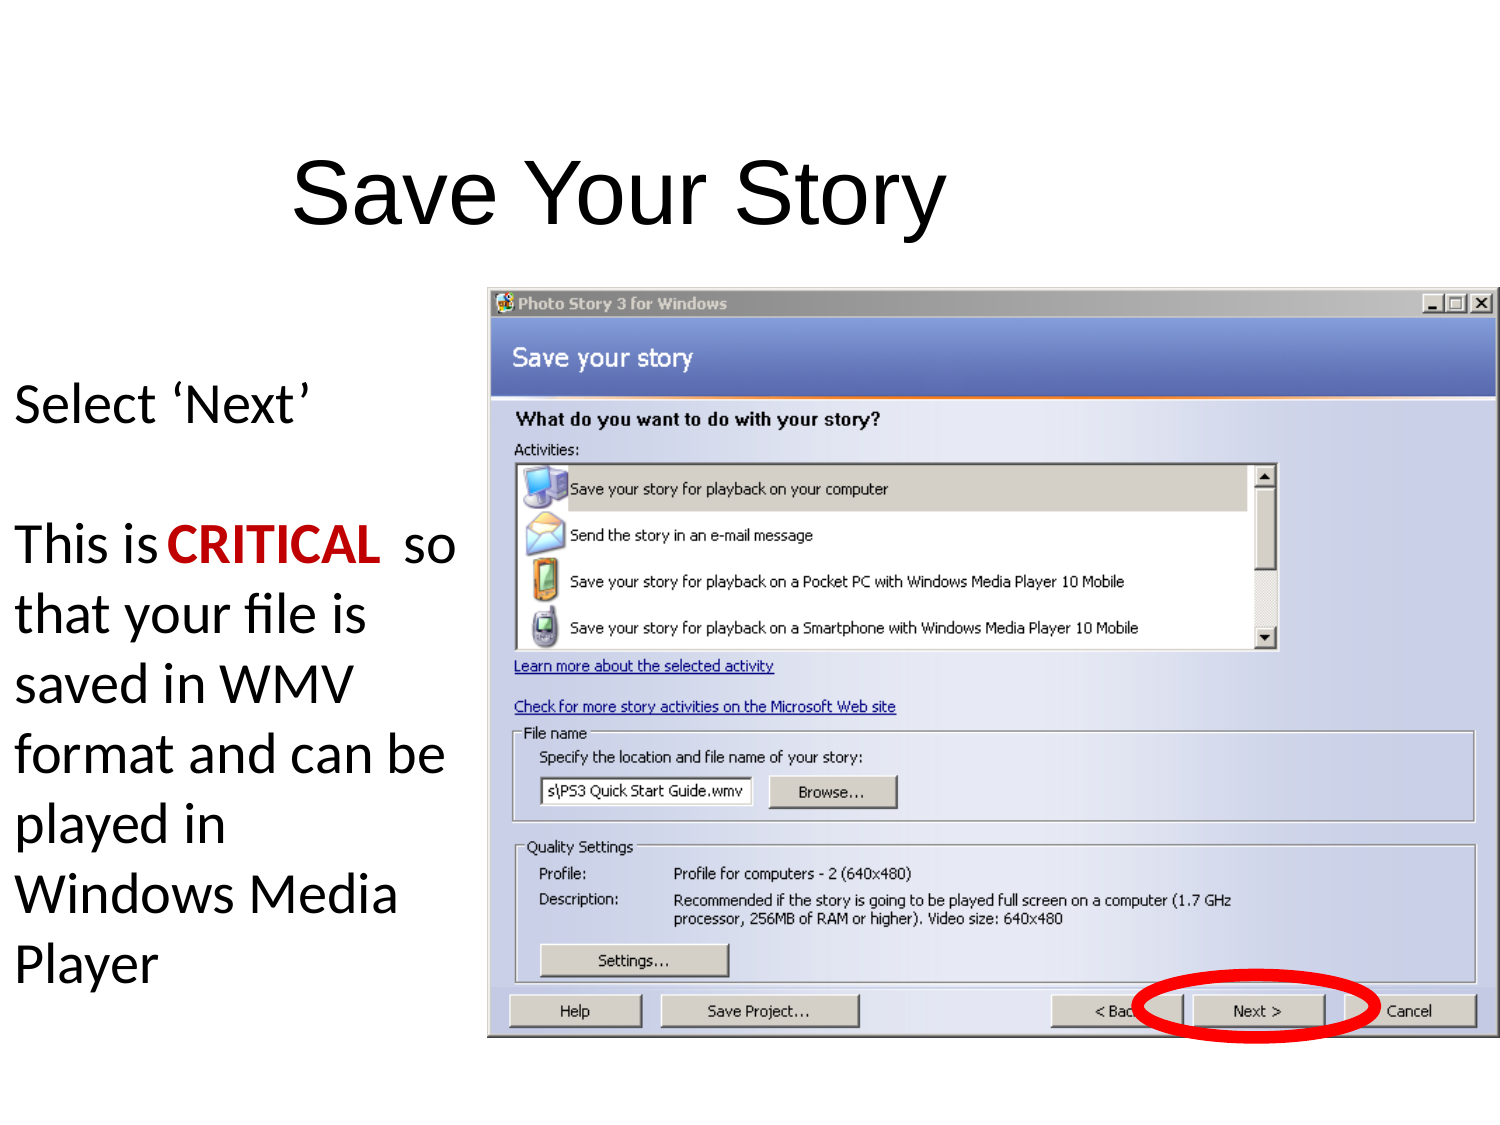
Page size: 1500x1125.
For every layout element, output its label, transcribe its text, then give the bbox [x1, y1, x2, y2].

title Save Your Story [275, 125, 1425, 275]
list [487, 287, 1500, 1038]
text_box Select ‘Next’ This is CRITICAL so that your file is saved in WMV format and can be played in Windows Media Player [0, 357, 475, 1048]
